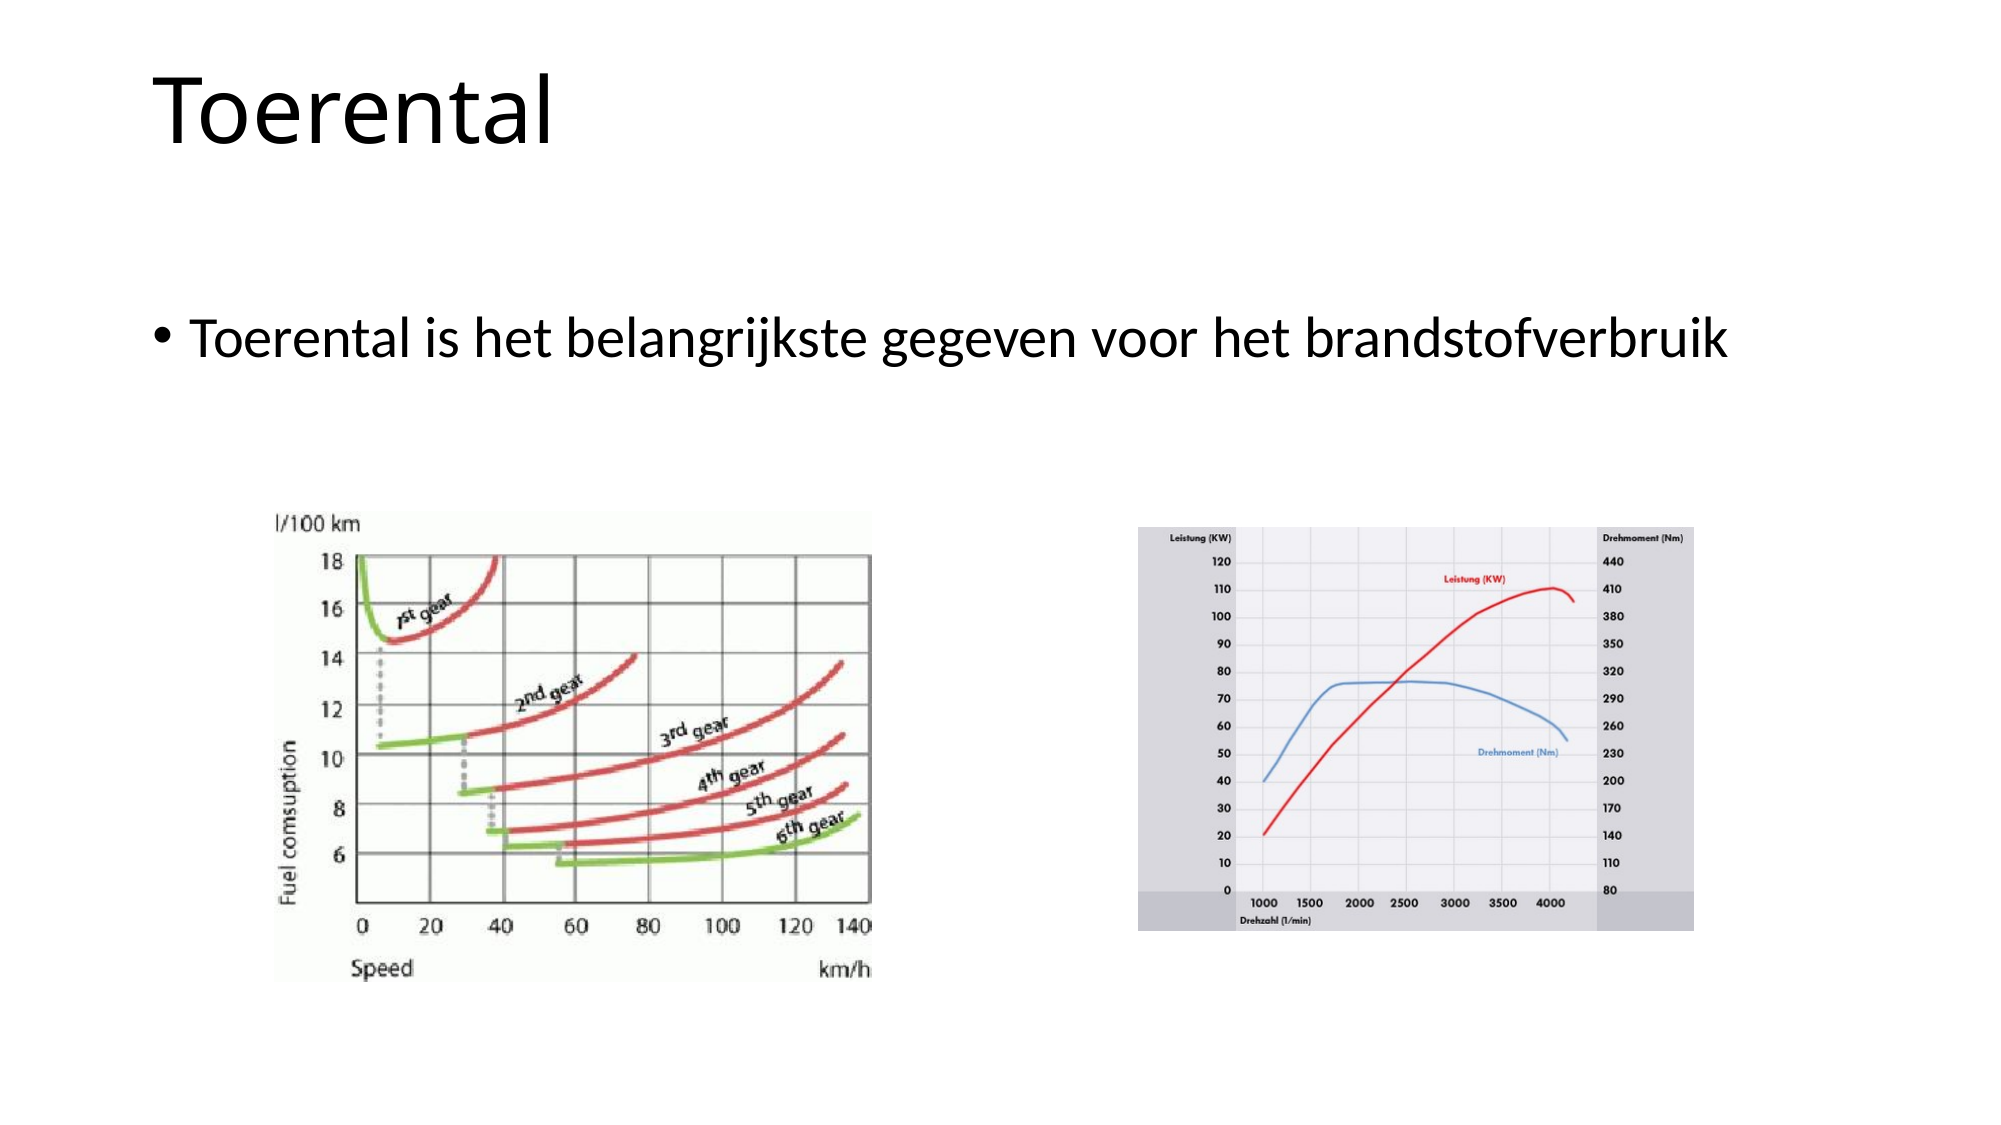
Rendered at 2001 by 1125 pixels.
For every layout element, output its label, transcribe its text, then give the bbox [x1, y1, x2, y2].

picture [1138, 527, 1694, 931]
picture [274, 511, 872, 982]
list Toerental is het belangrijkste gegeven voor het brandstofverbruik [137, 299, 1863, 1014]
title Toerental [137, 59, 1863, 278]
